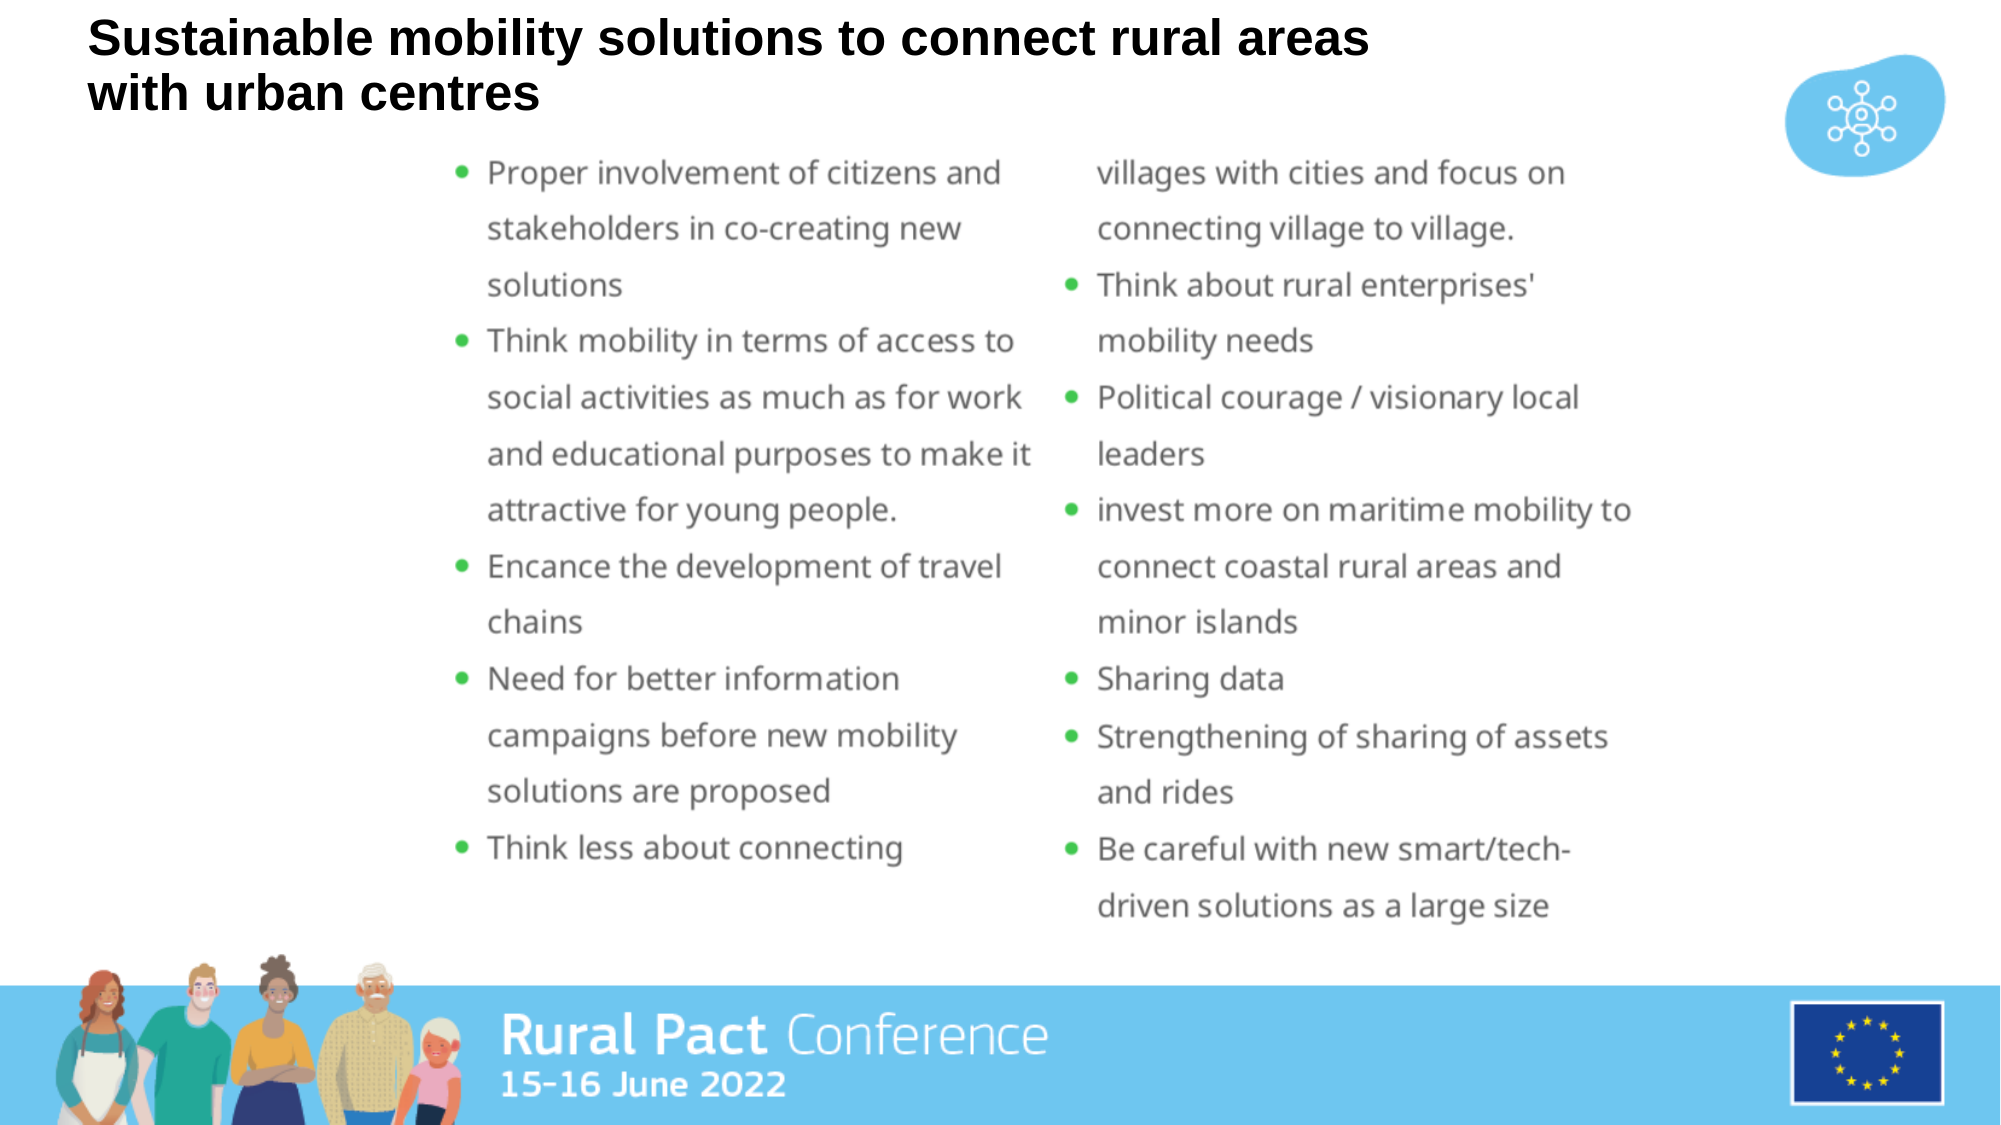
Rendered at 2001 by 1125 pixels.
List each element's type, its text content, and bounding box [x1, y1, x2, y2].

title Sustainable mobility solutions to connect rural areas with urban centres [72, 0, 1762, 129]
picture [0, 0, 2001, 1125]
